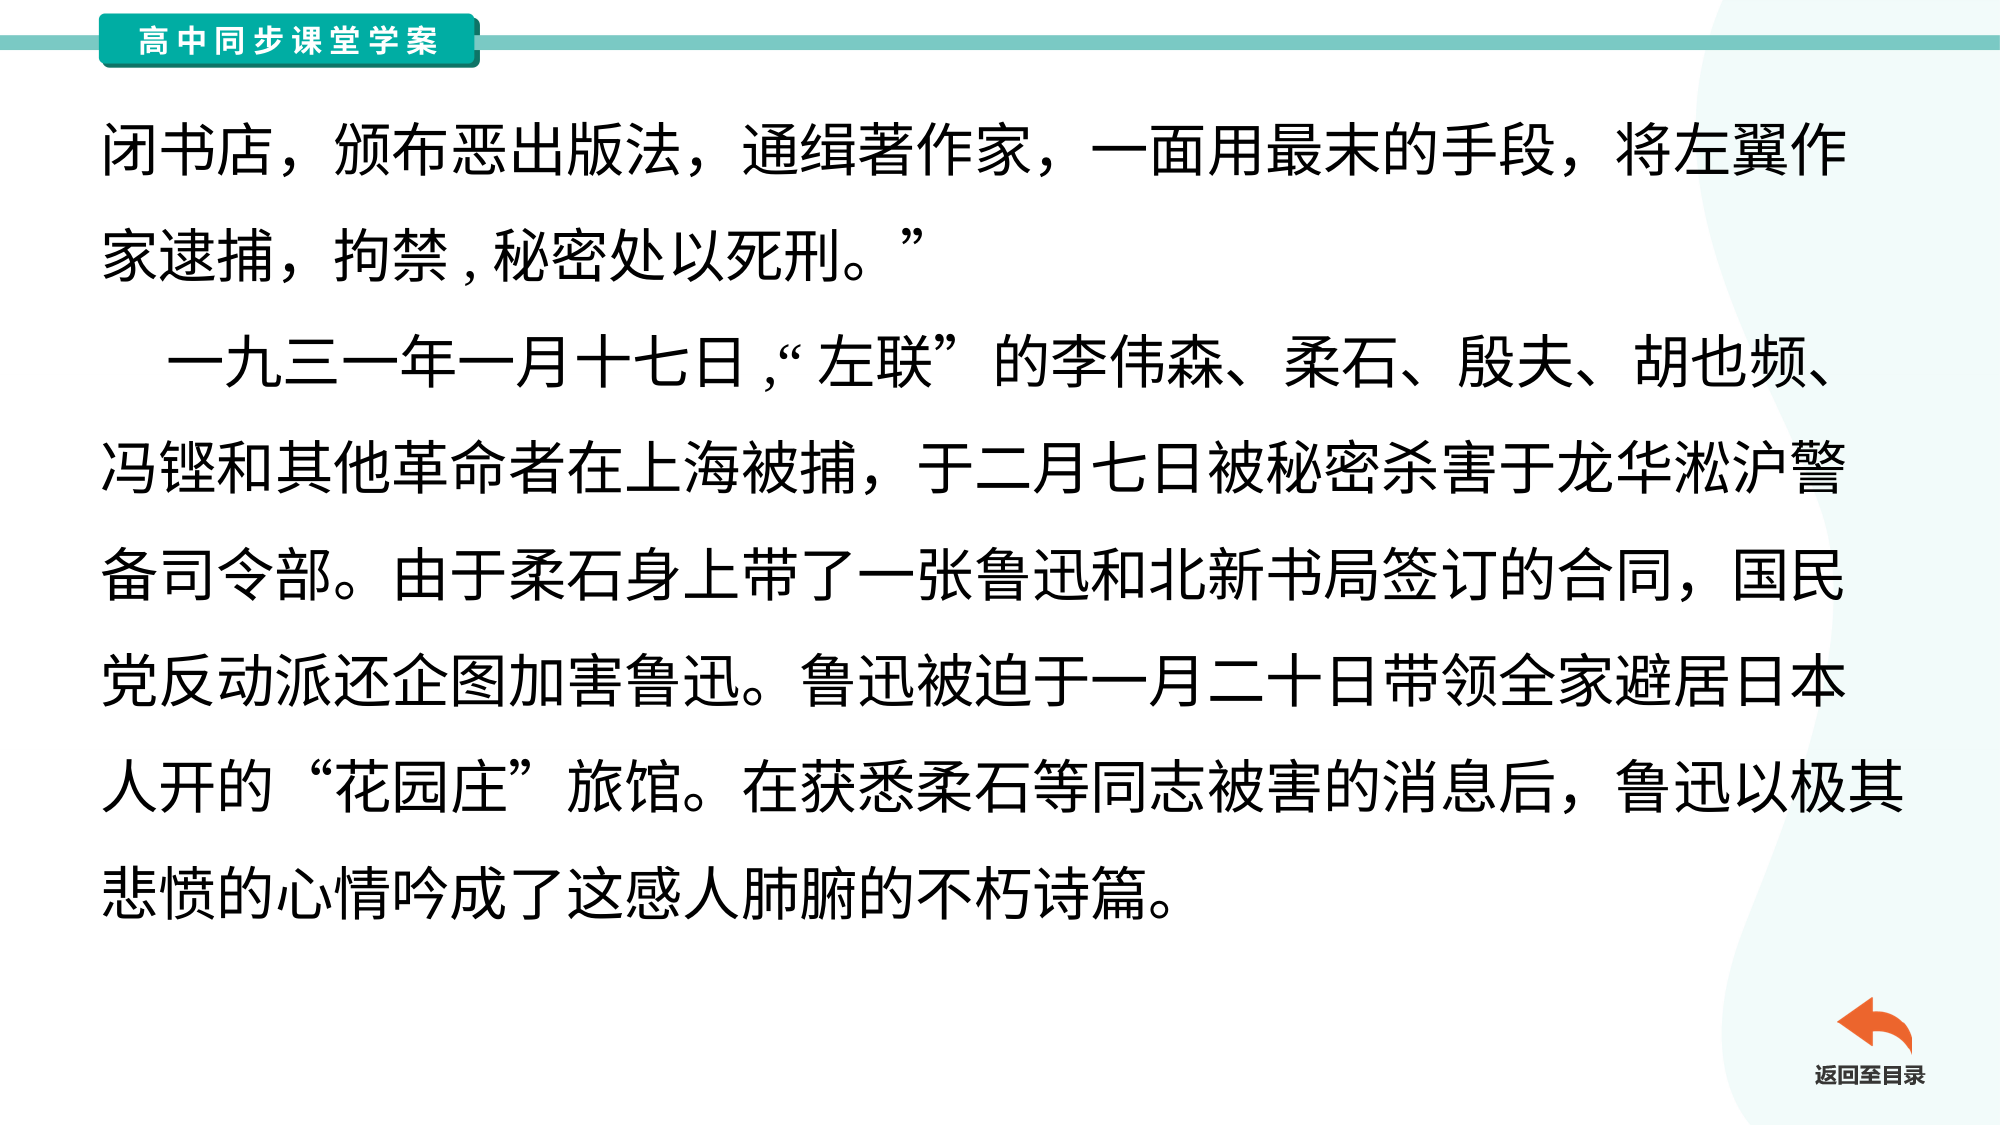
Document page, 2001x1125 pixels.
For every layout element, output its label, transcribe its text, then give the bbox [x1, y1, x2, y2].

text_box 闭书店，颁布恶出版法，通缉著作家，一面用最末的手段，将左翼作 家逮捕，拘禁,秘密处以死刑。” 一九三一年一月十七日,“左联”的李伟森、柔石、殷夫、胡也频、 冯铿和其他革命者在上海被捕，于二月七日被秘密杀害于龙华淞沪警 备司令部。由于柔石身上带了一张鲁迅和北新书局签订的合同，国民 党反动派还企图加害鲁迅。鲁迅被迫于一月二十日带领全家避居日本 人开的“花园庄”旅馆。在获悉柔石等同志被害的消息后，鲁迅以极其 悲愤的心情吟成了这感人肺腑的不朽诗篇。 [100, 76, 1899, 927]
picture [0, 0, 2000, 1125]
